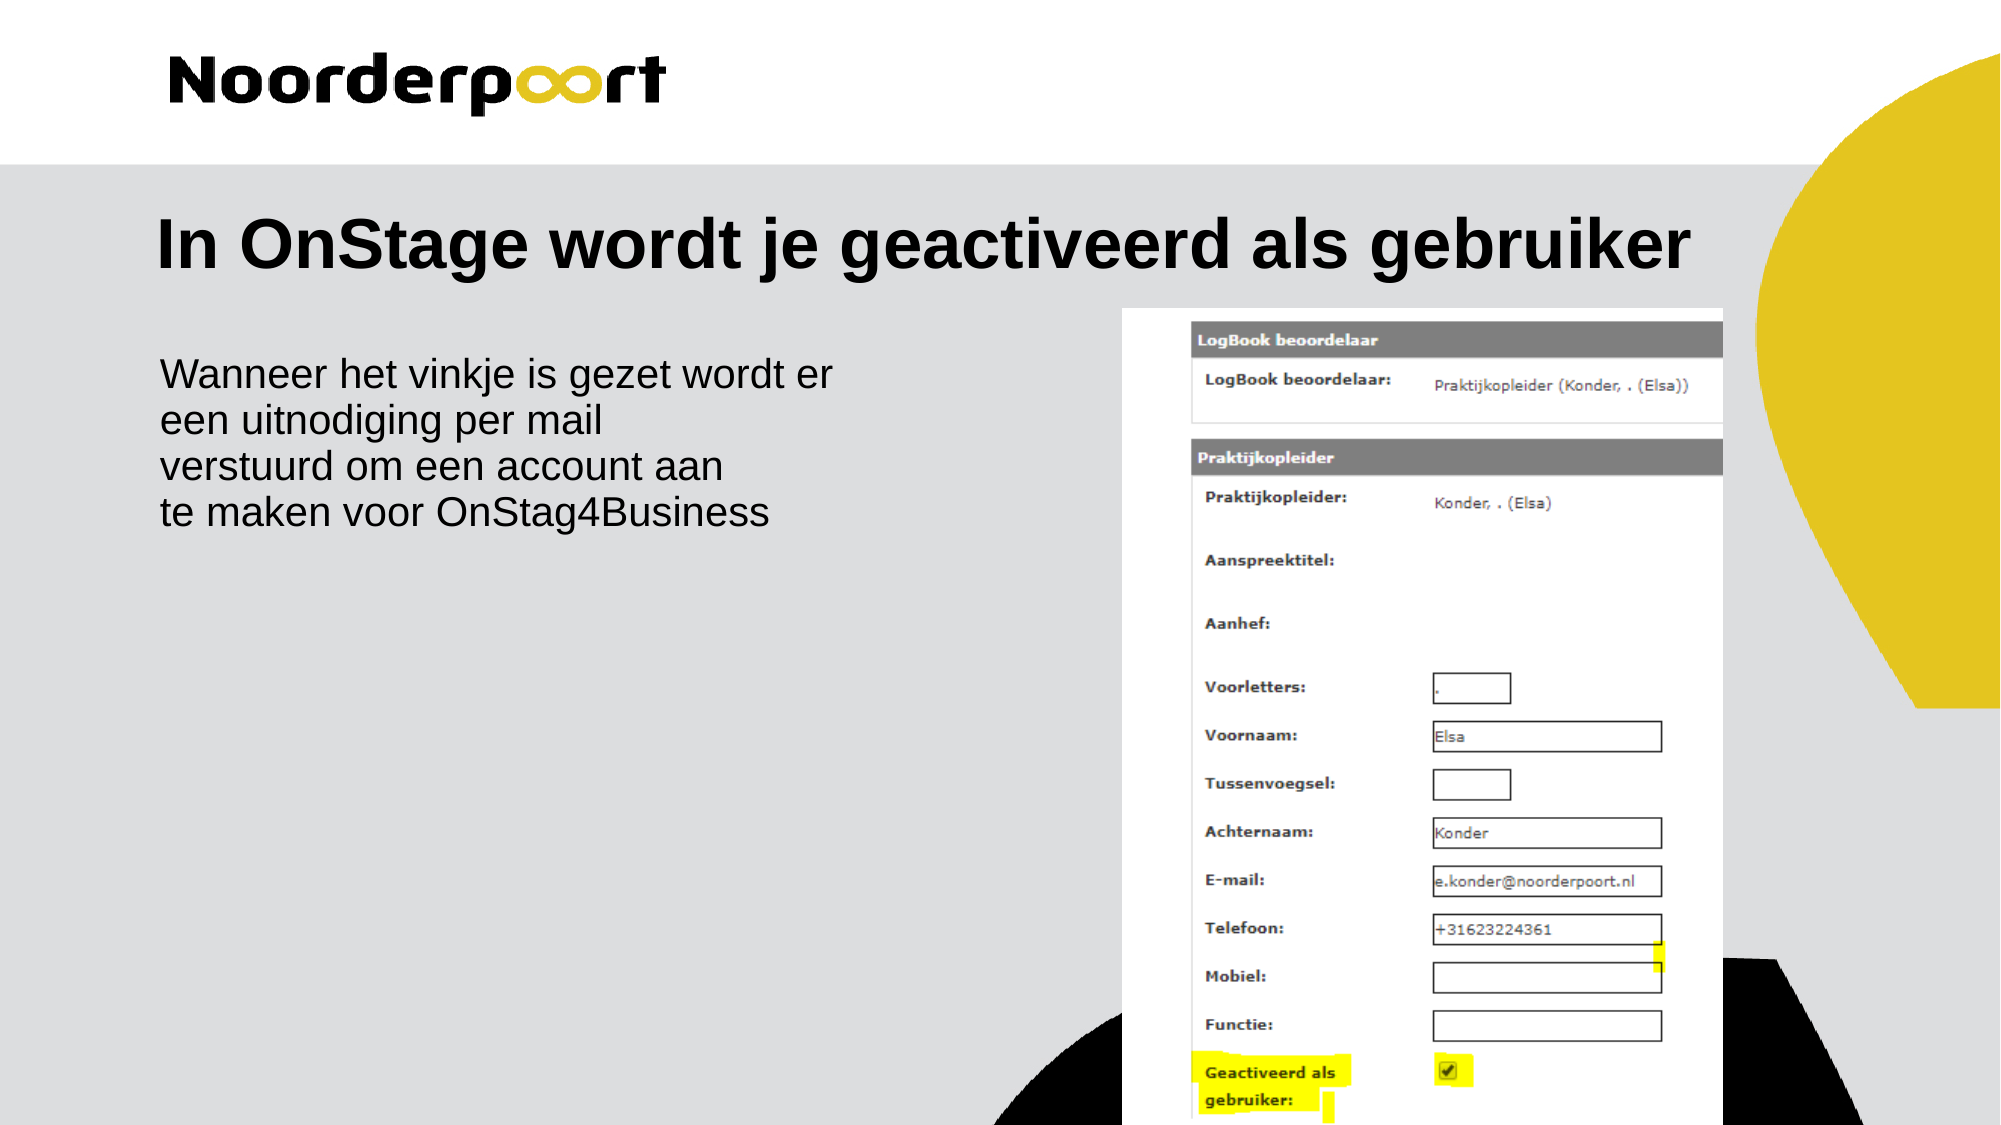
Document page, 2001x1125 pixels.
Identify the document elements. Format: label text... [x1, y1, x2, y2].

picture [0, 0, 2001, 1125]
title In OnStage wordt je geactiveerd als gebruiker [141, 187, 1720, 294]
list Wanneer het vinkje is gezet wordt er een uitnodiging per mail verstuurd om een account aan te maken voor OnStag4Business [144, 343, 1117, 927]
